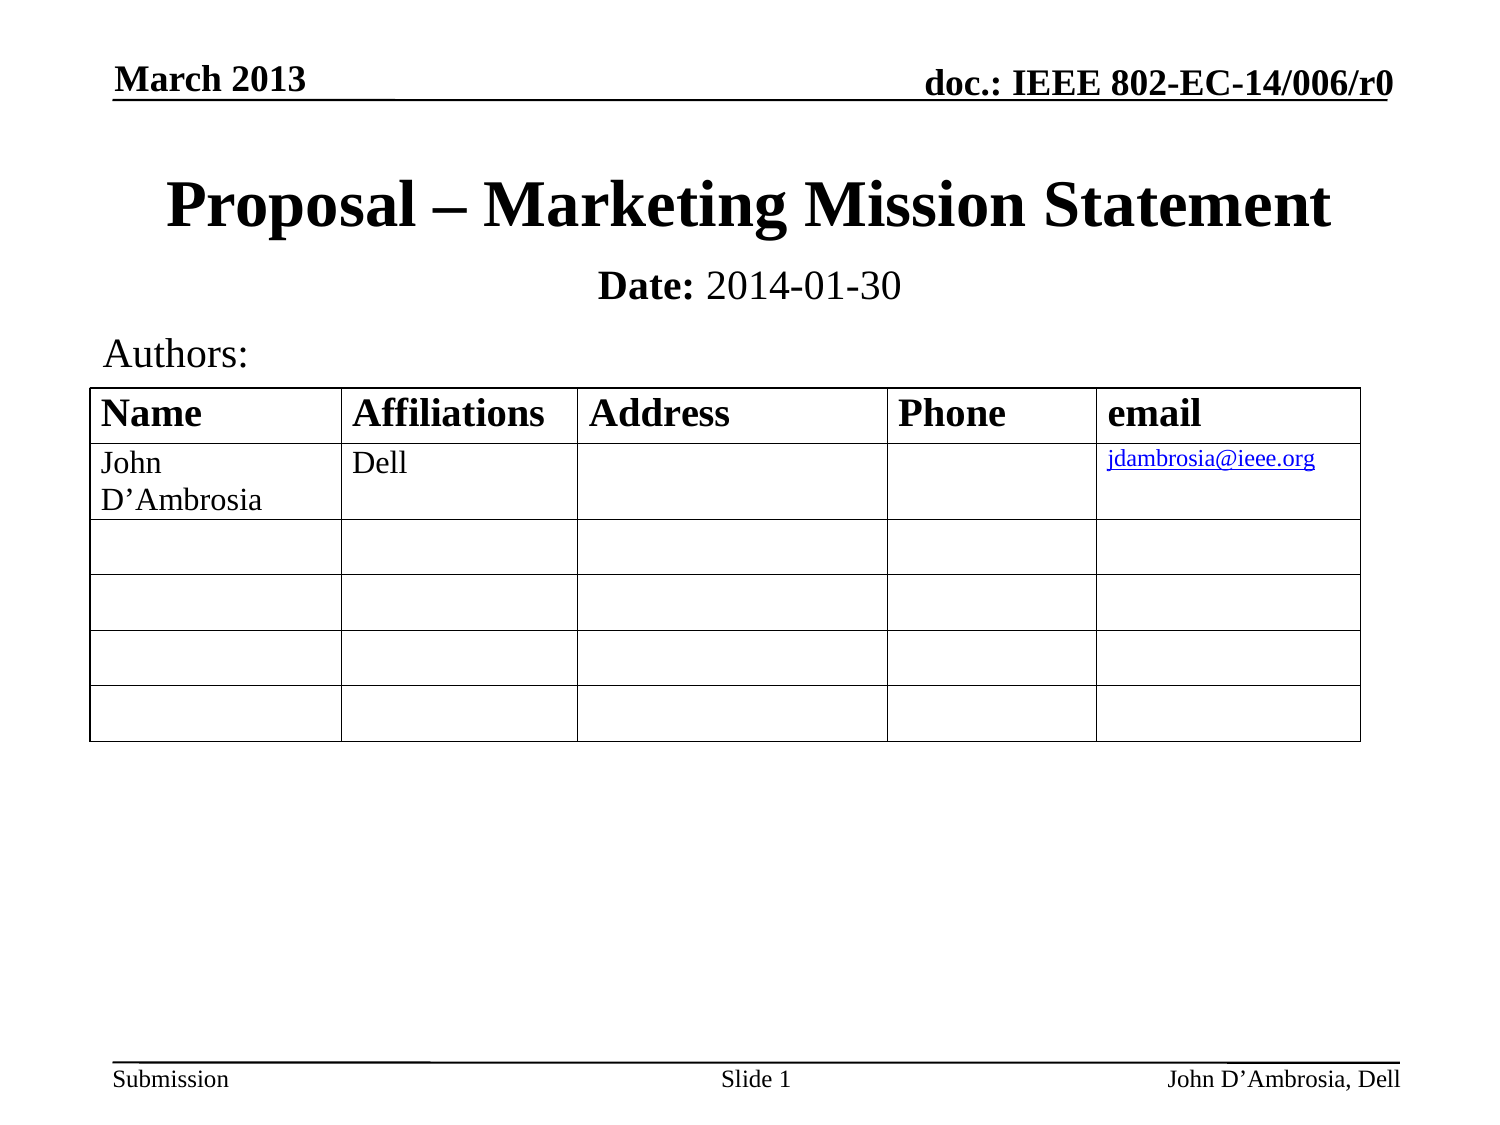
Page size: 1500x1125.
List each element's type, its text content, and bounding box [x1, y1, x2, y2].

title Proposal – Marketing Mission Statement [112, 112, 1388, 249]
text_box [74, 387, 1391, 828]
text_box Authors: [87, 318, 325, 381]
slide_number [114, 54, 493, 100]
slide_number Slide 1 [712, 1061, 800, 1123]
footer John D’Ambrosia, Dell [902, 1061, 1402, 1093]
list Date: 2014-01-30 [112, 249, 1388, 316]
